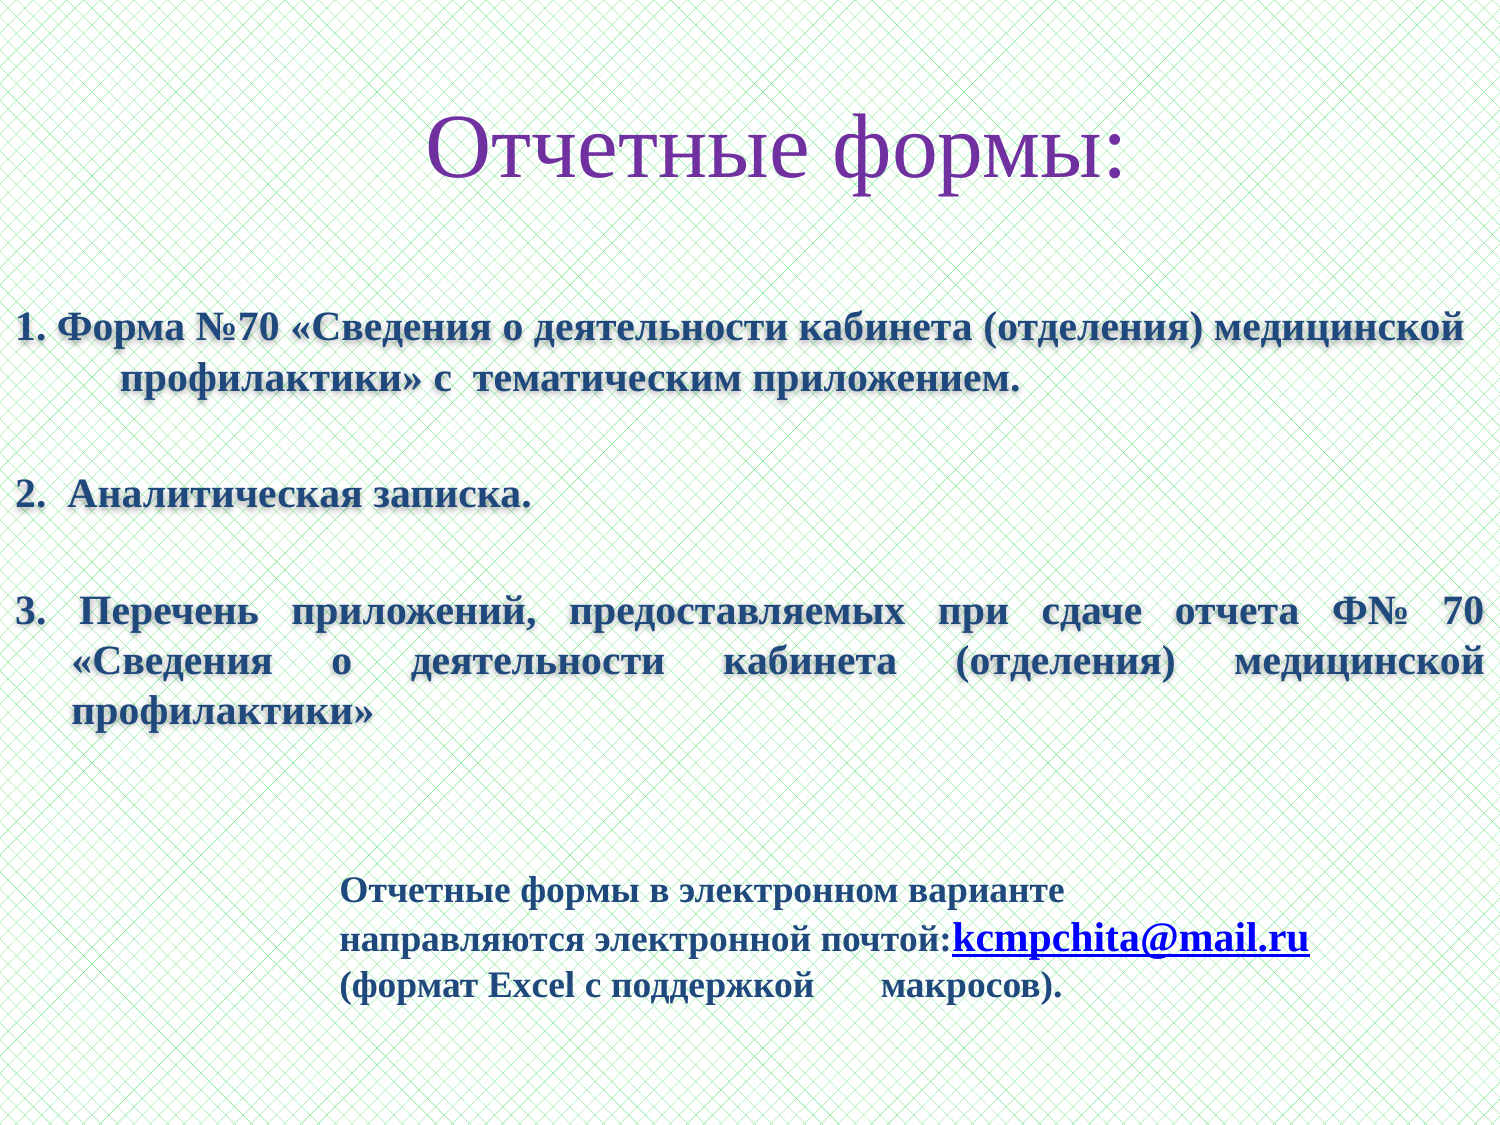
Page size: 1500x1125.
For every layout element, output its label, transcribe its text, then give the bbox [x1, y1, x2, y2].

text_box Отчетные формы: [410, 78, 1144, 203]
list 1. Форма №70 «Сведения о деятельности кабинета (отделения) медицинской профилактики» с тематическим приложением. 2. Аналитическая записка. 3. Перечень приложений, предоставляемых при сдаче отчета Ф№ 70 «Сведения о деятельности кабинета (отделения) медицинской профилактики» [0, 0, 1500, 1125]
text_box Отчетные формы в электронном варианте направляются электронной почтой:kcmpchita@mail.ru (формат Excel с поддержкой макросов). [324, 857, 1341, 1013]
